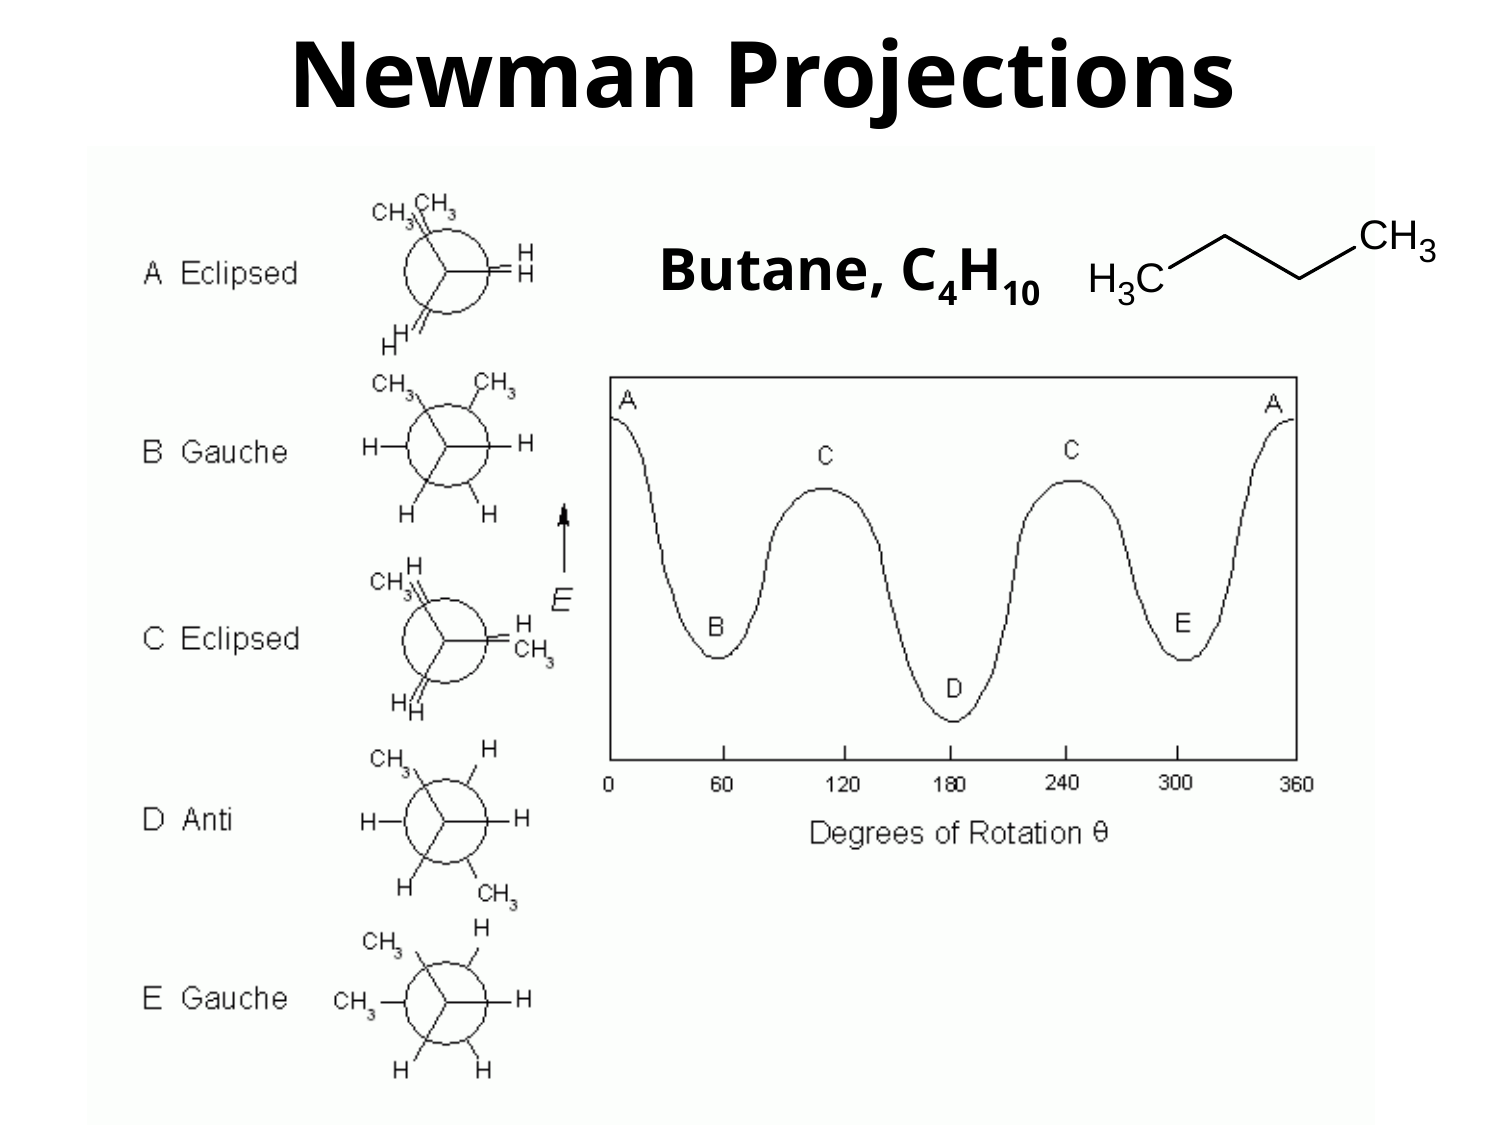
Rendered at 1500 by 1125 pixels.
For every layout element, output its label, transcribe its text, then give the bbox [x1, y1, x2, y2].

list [87, 146, 1376, 1125]
title Newman Projections [237, 0, 1288, 143]
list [1087, 212, 1438, 314]
